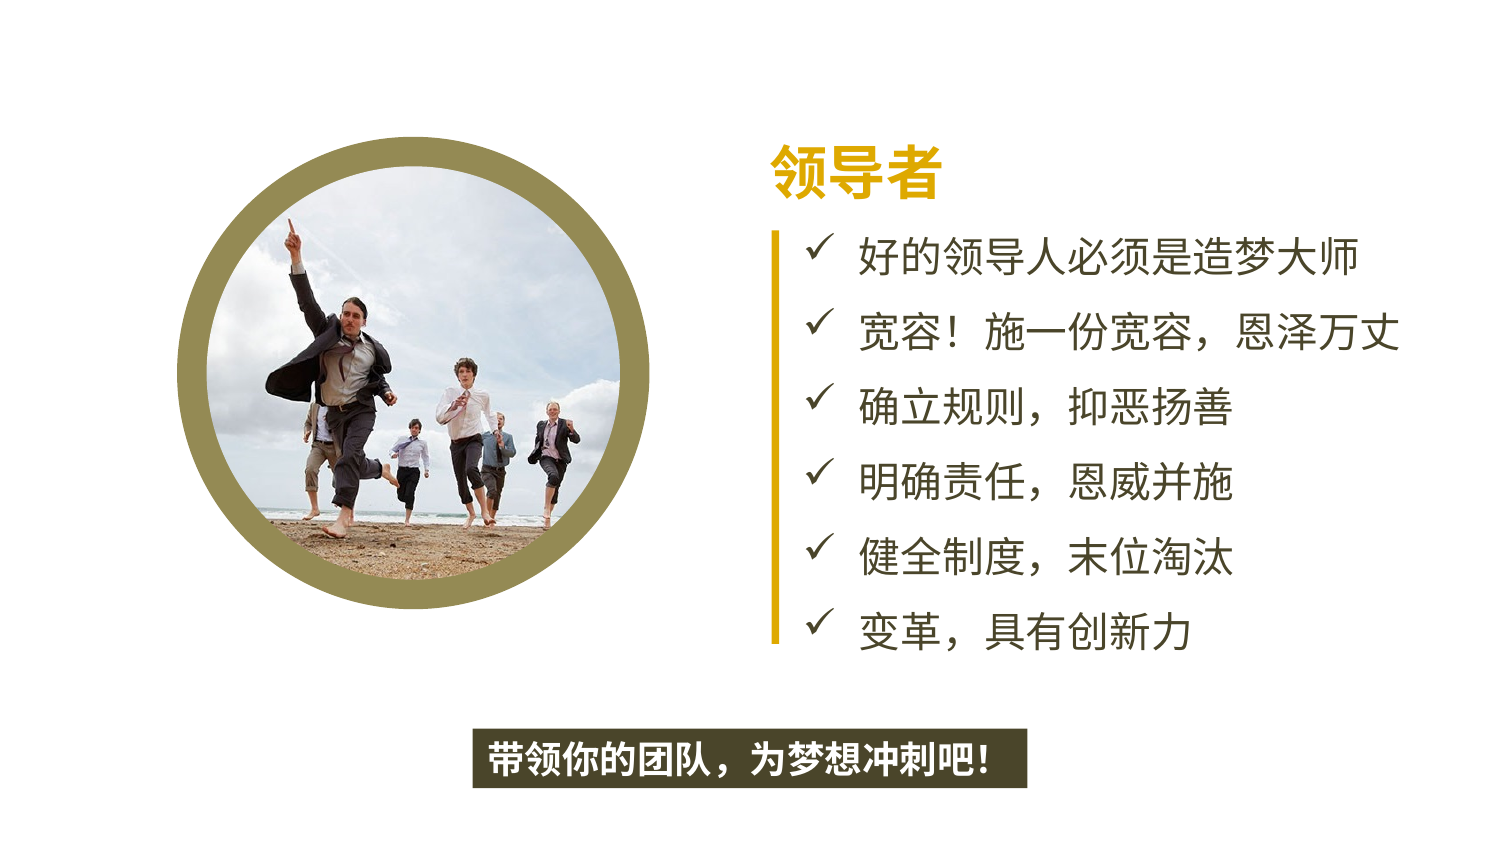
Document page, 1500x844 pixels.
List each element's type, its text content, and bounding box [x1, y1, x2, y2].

text_box [770, 228, 781, 646]
text_box [626, 265, 652, 481]
picture [206, 166, 621, 580]
text_box 领导者 [755, 128, 960, 214]
text_box 带领你的团队，为梦想冲刺吧！ [472, 728, 1028, 789]
text_box [174, 264, 201, 482]
text_box [310, 588, 517, 612]
text_box [298, 134, 528, 164]
text_box 好的领导人必须是造梦大师 宽容！施一份宽容，恩泽万丈 确立规则，抑恶扬善 明确责任，恩威并施 健全制度，末位淘汰 变革，具有创新力 [787, 198, 1417, 663]
